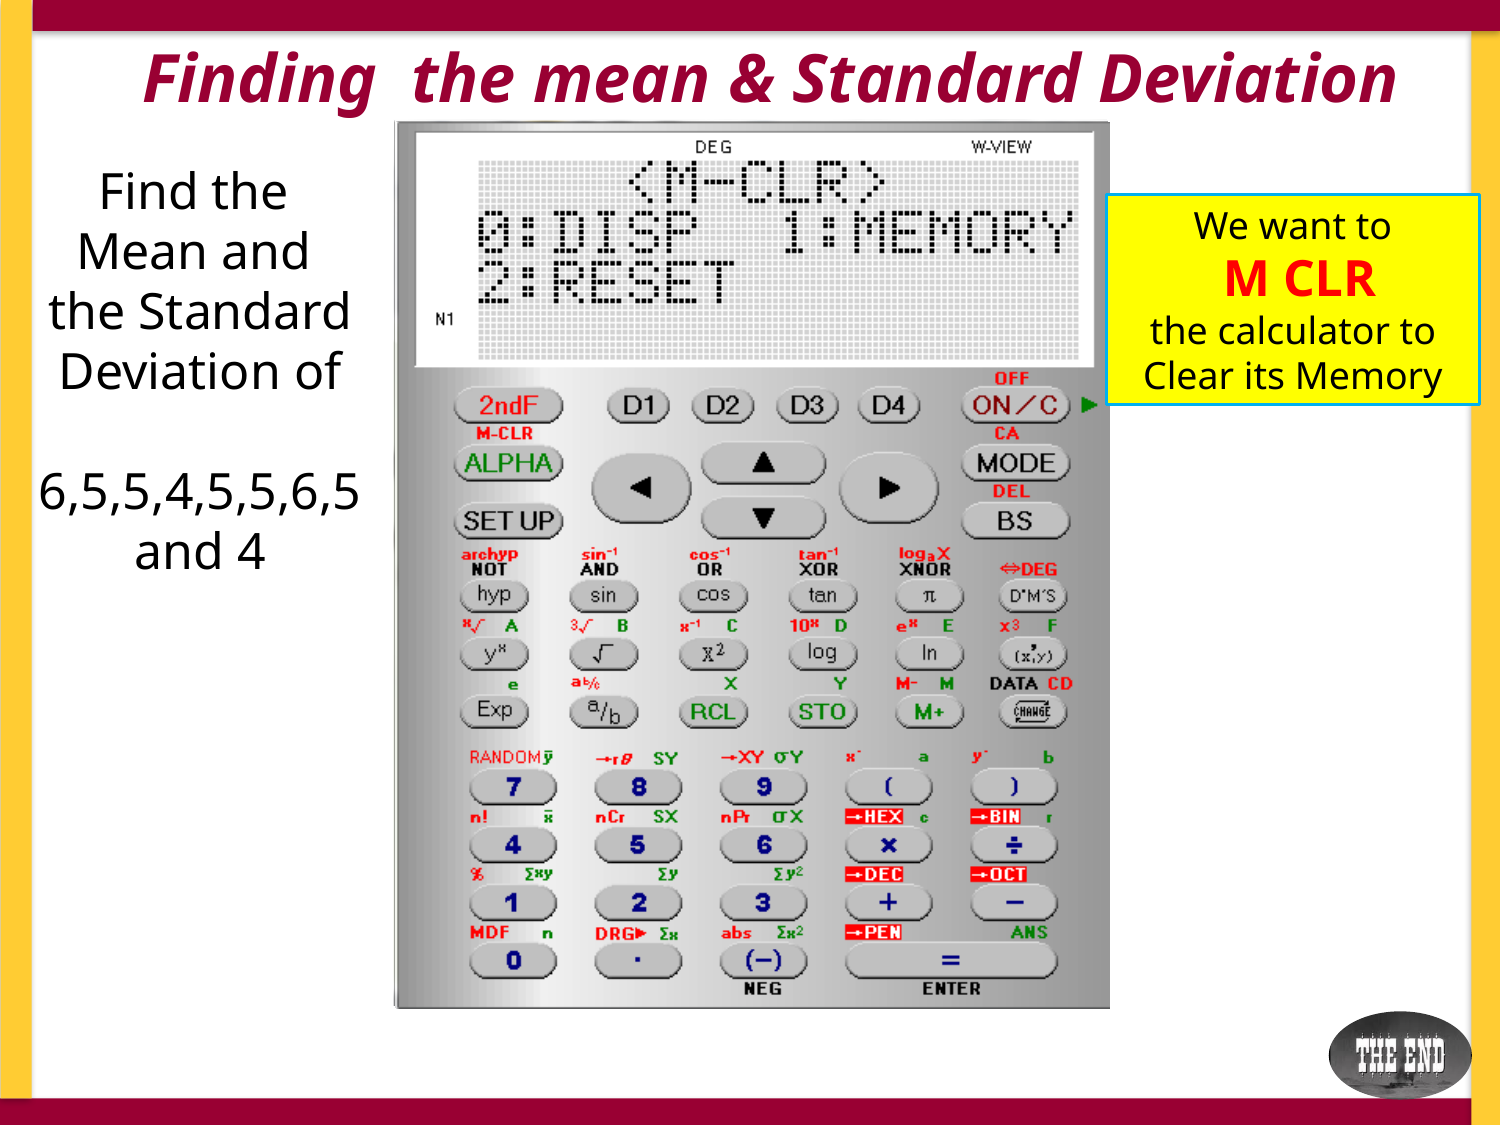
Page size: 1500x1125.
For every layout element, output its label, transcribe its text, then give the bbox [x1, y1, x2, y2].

picture [1328, 1011, 1472, 1100]
picture [393, 119, 1110, 1009]
text_box We want to M CLR the calculator to Clear its Memory [1114, 194, 1480, 405]
